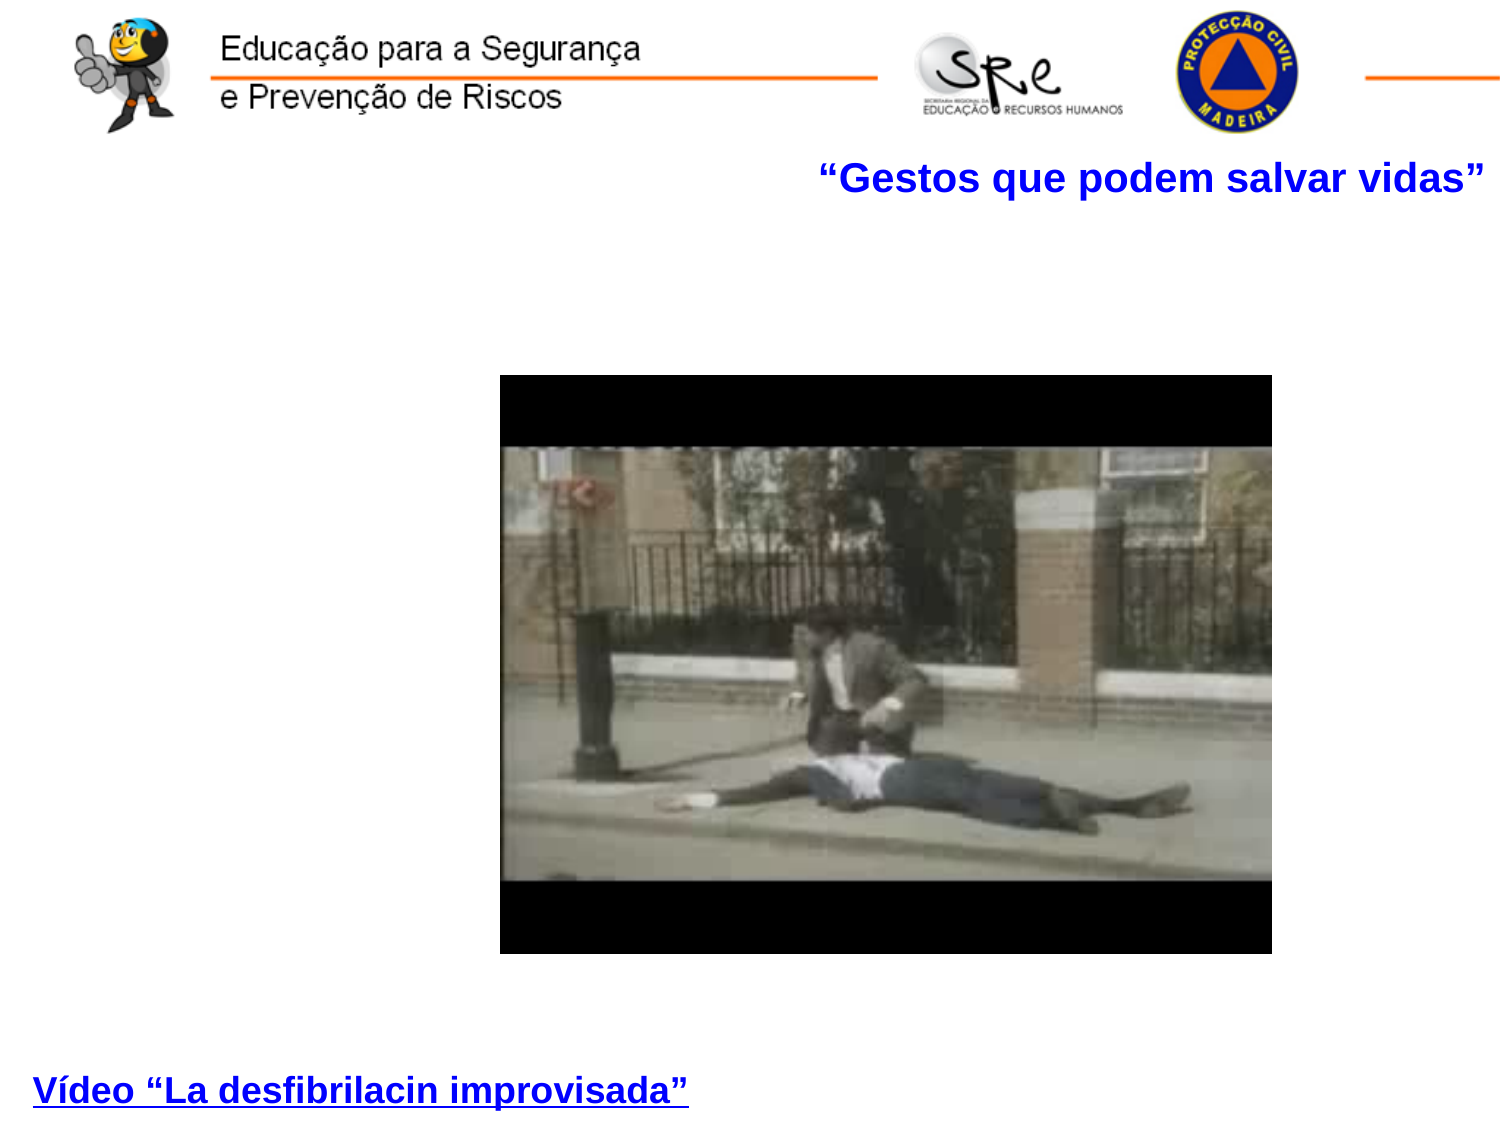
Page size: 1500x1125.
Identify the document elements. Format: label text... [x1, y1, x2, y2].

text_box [499, 374, 1273, 955]
picture [0, 0, 1500, 1125]
text_box “Gestos que podem salvar vidas” [803, 143, 1500, 208]
text_box Vídeo “La desfibrilacin improvisada” [17, 1059, 705, 1119]
